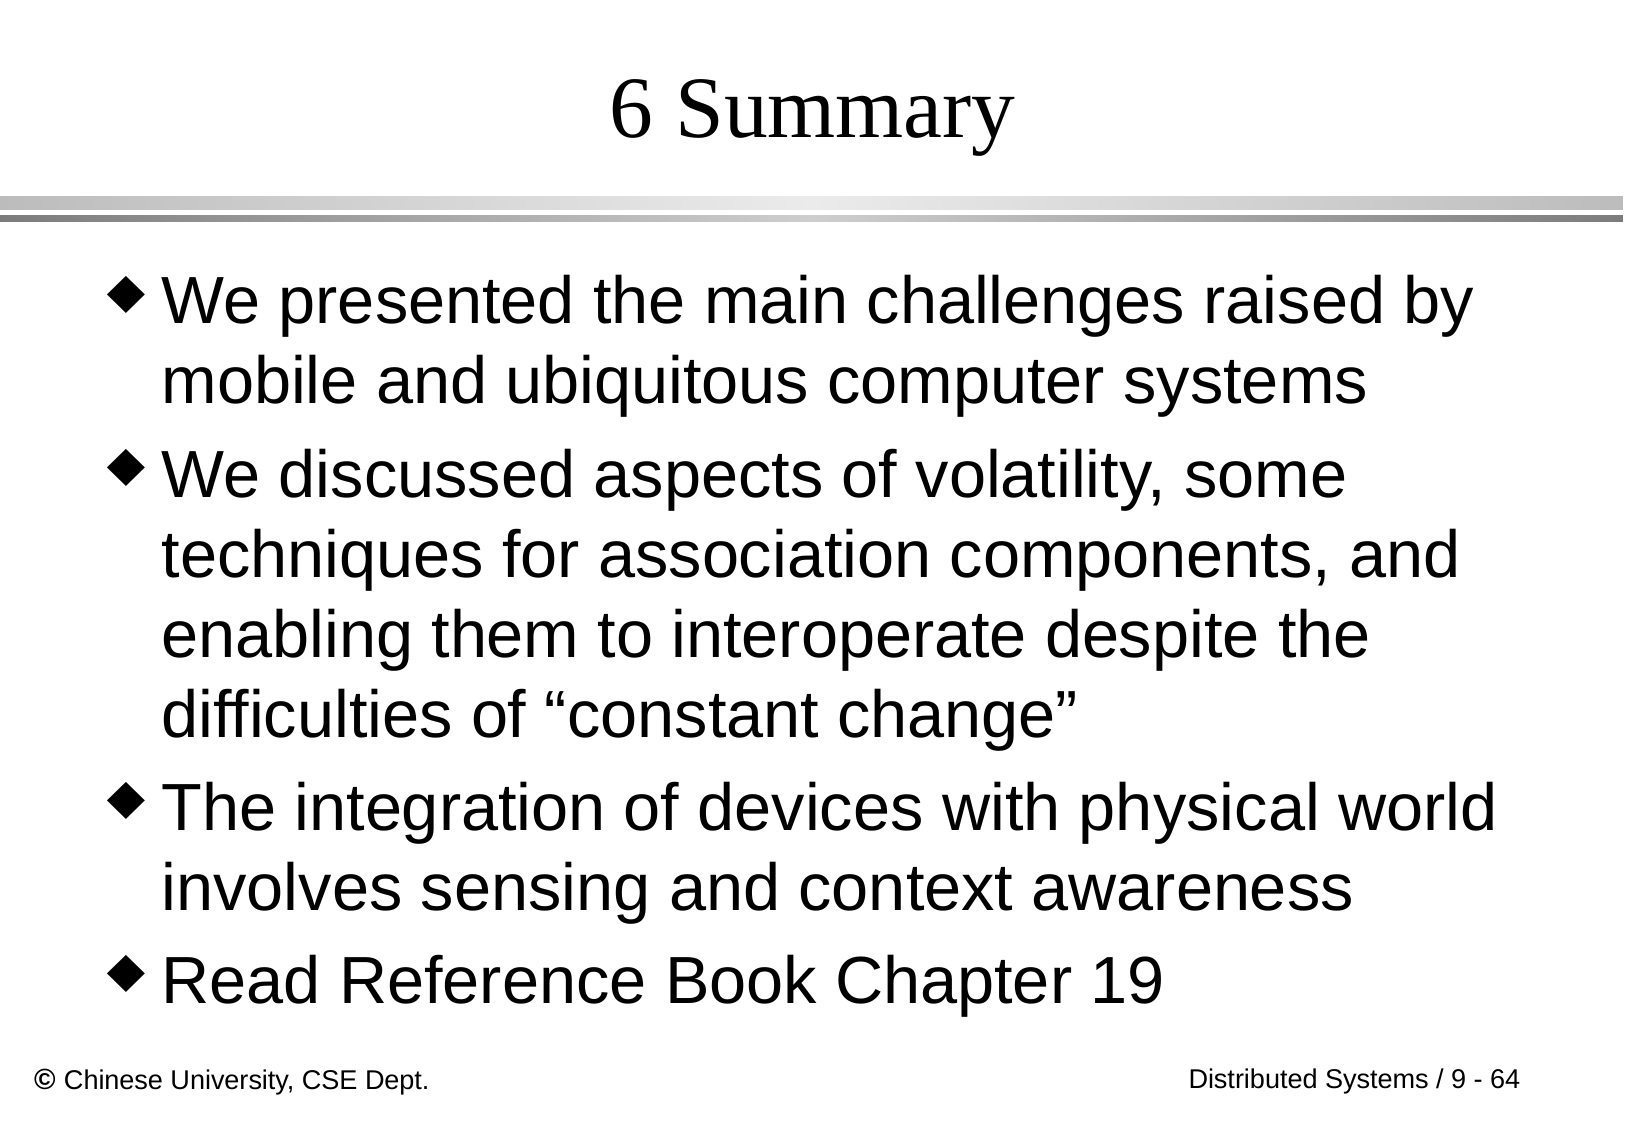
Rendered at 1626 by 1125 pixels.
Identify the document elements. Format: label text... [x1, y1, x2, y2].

list We presented the main challenges raised by mobile and ubiquitous computer systems We discussed aspects of volatility, some techniques for association components, and enabling them to interoperate despite the difficulties of “constant change” The integration of devices with physical world involves sensing and context awareness Read Reference Book Chapter 19 [92, 249, 1588, 1038]
title 6 Summary [49, 62, 1576, 163]
